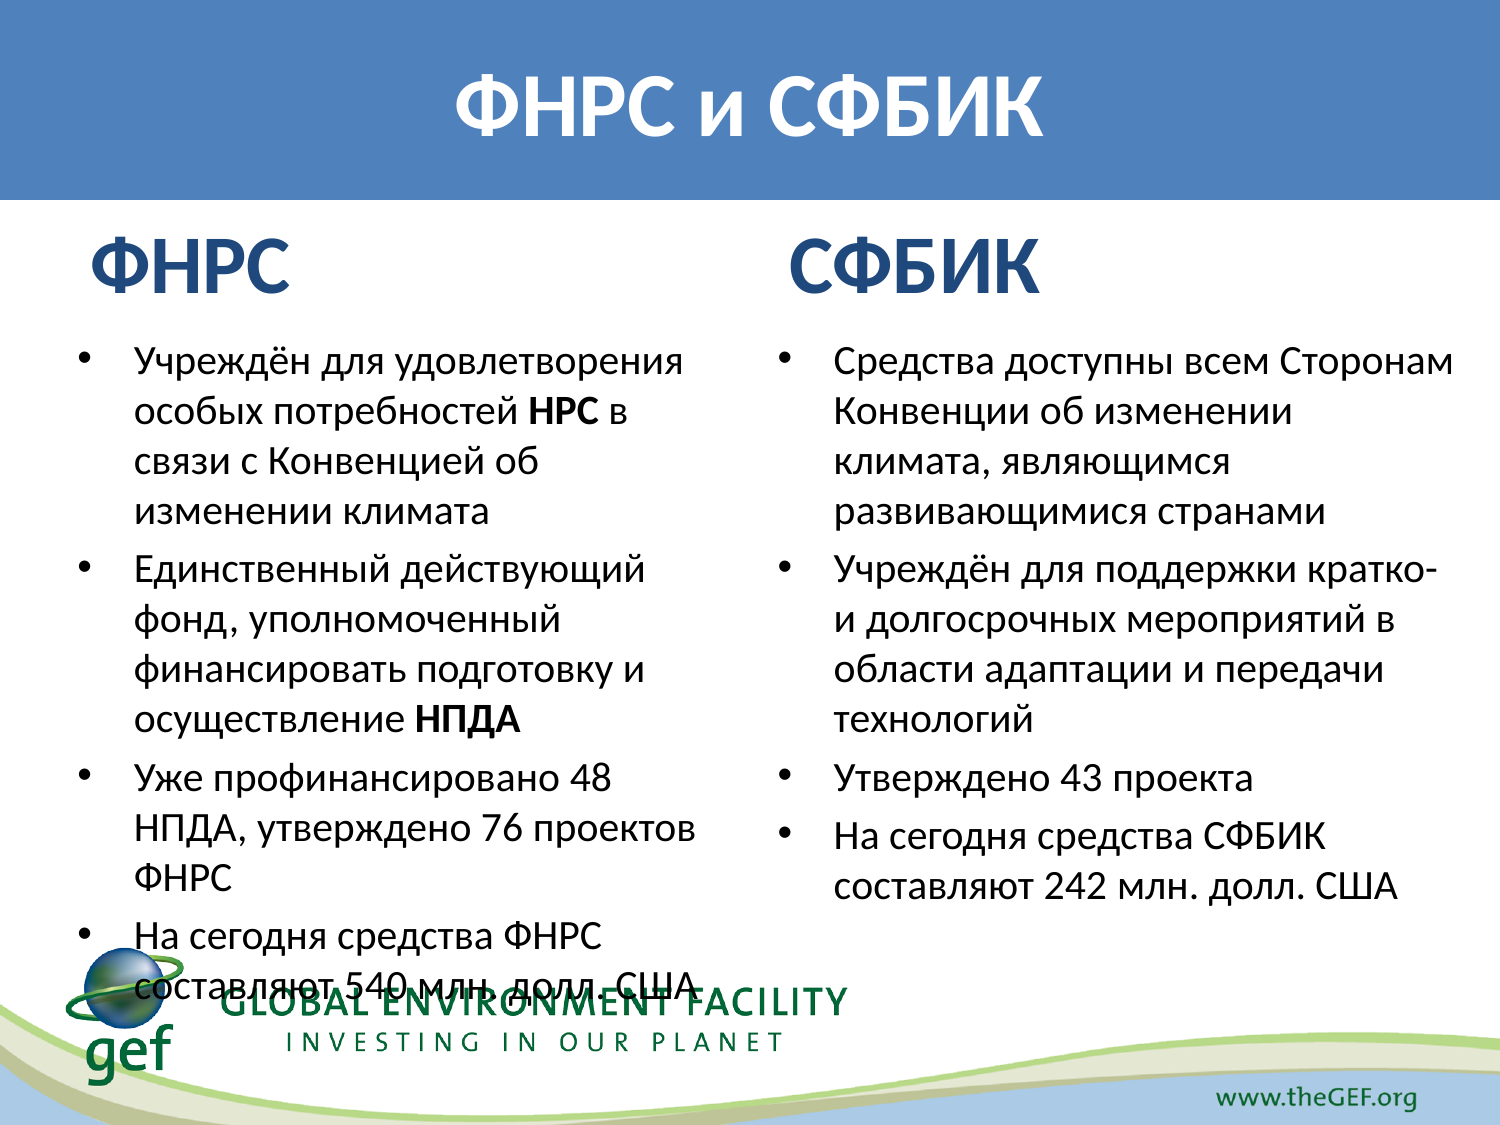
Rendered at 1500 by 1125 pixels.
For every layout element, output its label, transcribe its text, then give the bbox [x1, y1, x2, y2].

list СФБИК [774, 212, 1439, 318]
list ФНРС [74, 212, 738, 318]
picture [0, 920, 1500, 1125]
list Средства доступны всем Сторонам Конвенции об изменении климата, являющимся развивающимися странами Учреждён для поддержки кратко- и долгосрочных мероприятий в области адаптации и передачи технологий Утверждено 43 проекта На сегодня средства СФБИК составляют 242 млн. долл. США [762, 324, 1476, 974]
text_box ФНРС и СФБИК [0, 0, 1500, 200]
list Учреждён для удовлетворения особых потребностей НРС в связи с Конвенцией об изменении климата Единственный действующий фонд, уполномоченный финансировать подготовку и осуществление НПДА Уже профинансировано 48 НПДА, утверждено 76 проектов ФНРС На сегодня средства ФНРС составляют 540 млн. долл. США [62, 324, 751, 974]
